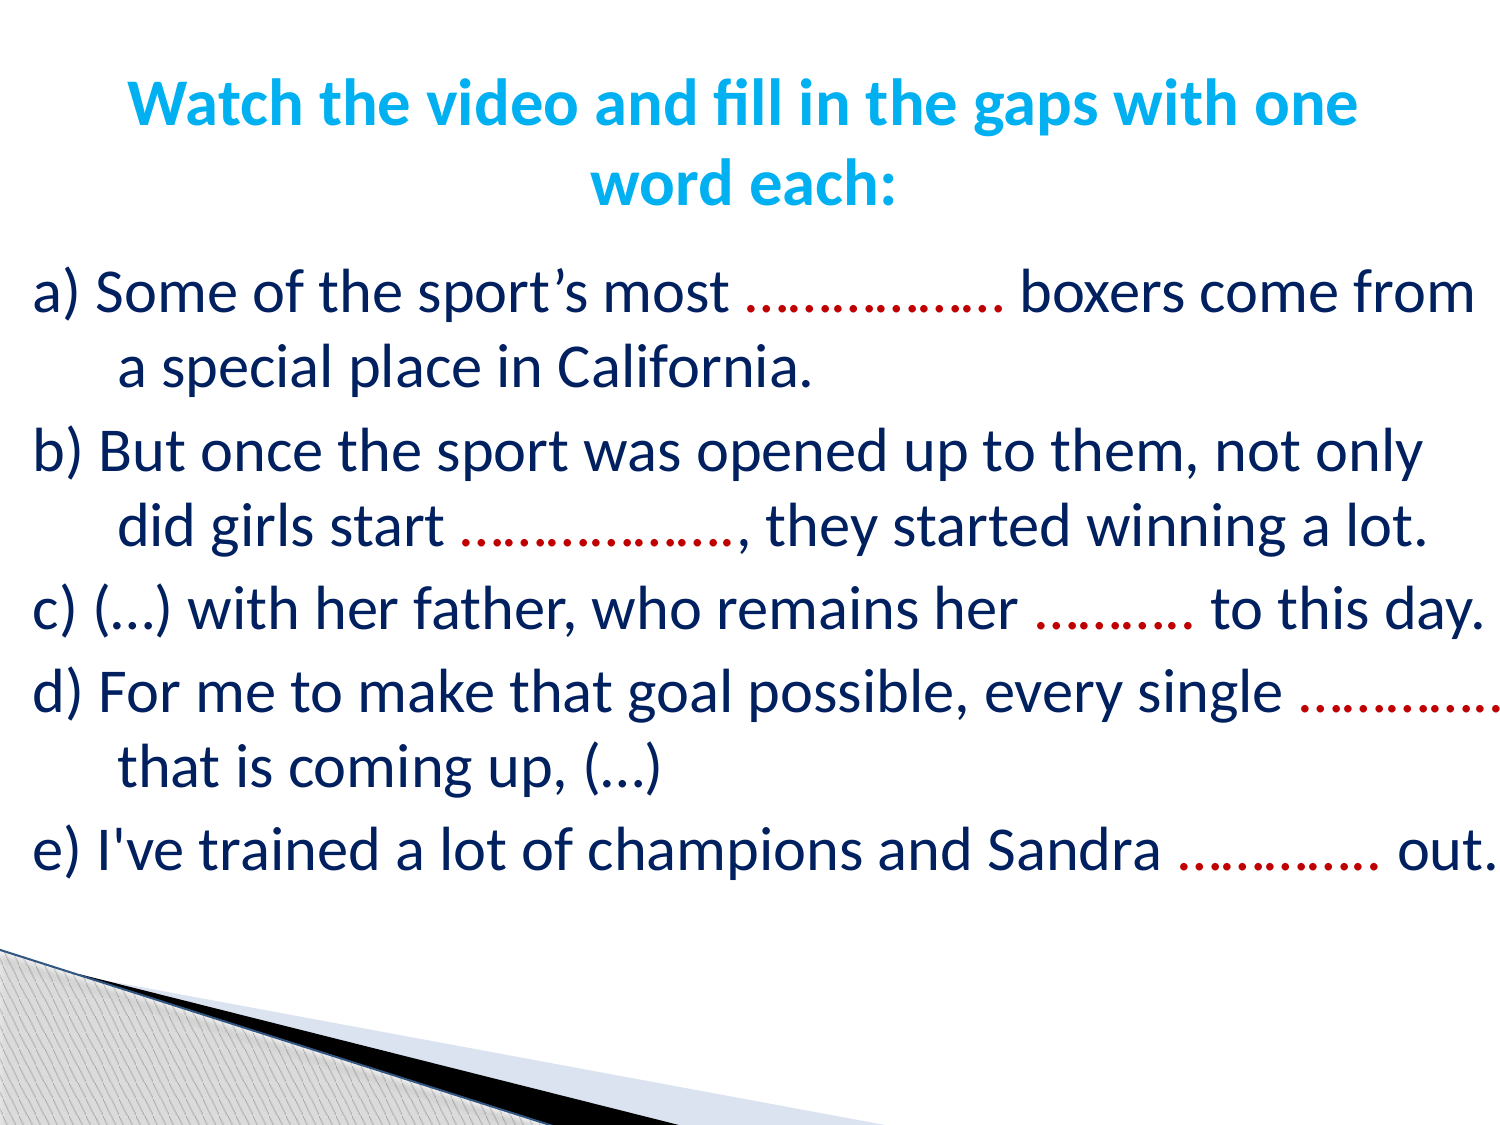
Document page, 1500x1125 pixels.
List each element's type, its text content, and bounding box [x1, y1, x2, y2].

list a) Some of the sport’s most ……………… boxers come from a special place in California. b) But once the sport was opened up to them, not only did girls start ………………., they started winning a lot. c) (…) with her father, who remains her ……….. to this day. d) For me to make that goal possible, every single ………….. that is coming up, (…) e) I've trained a lot of champions and Sandra ………….. out. [0, 243, 1500, 1125]
title Watch the video and fill in the gaps with one word each: [41, 45, 1447, 233]
